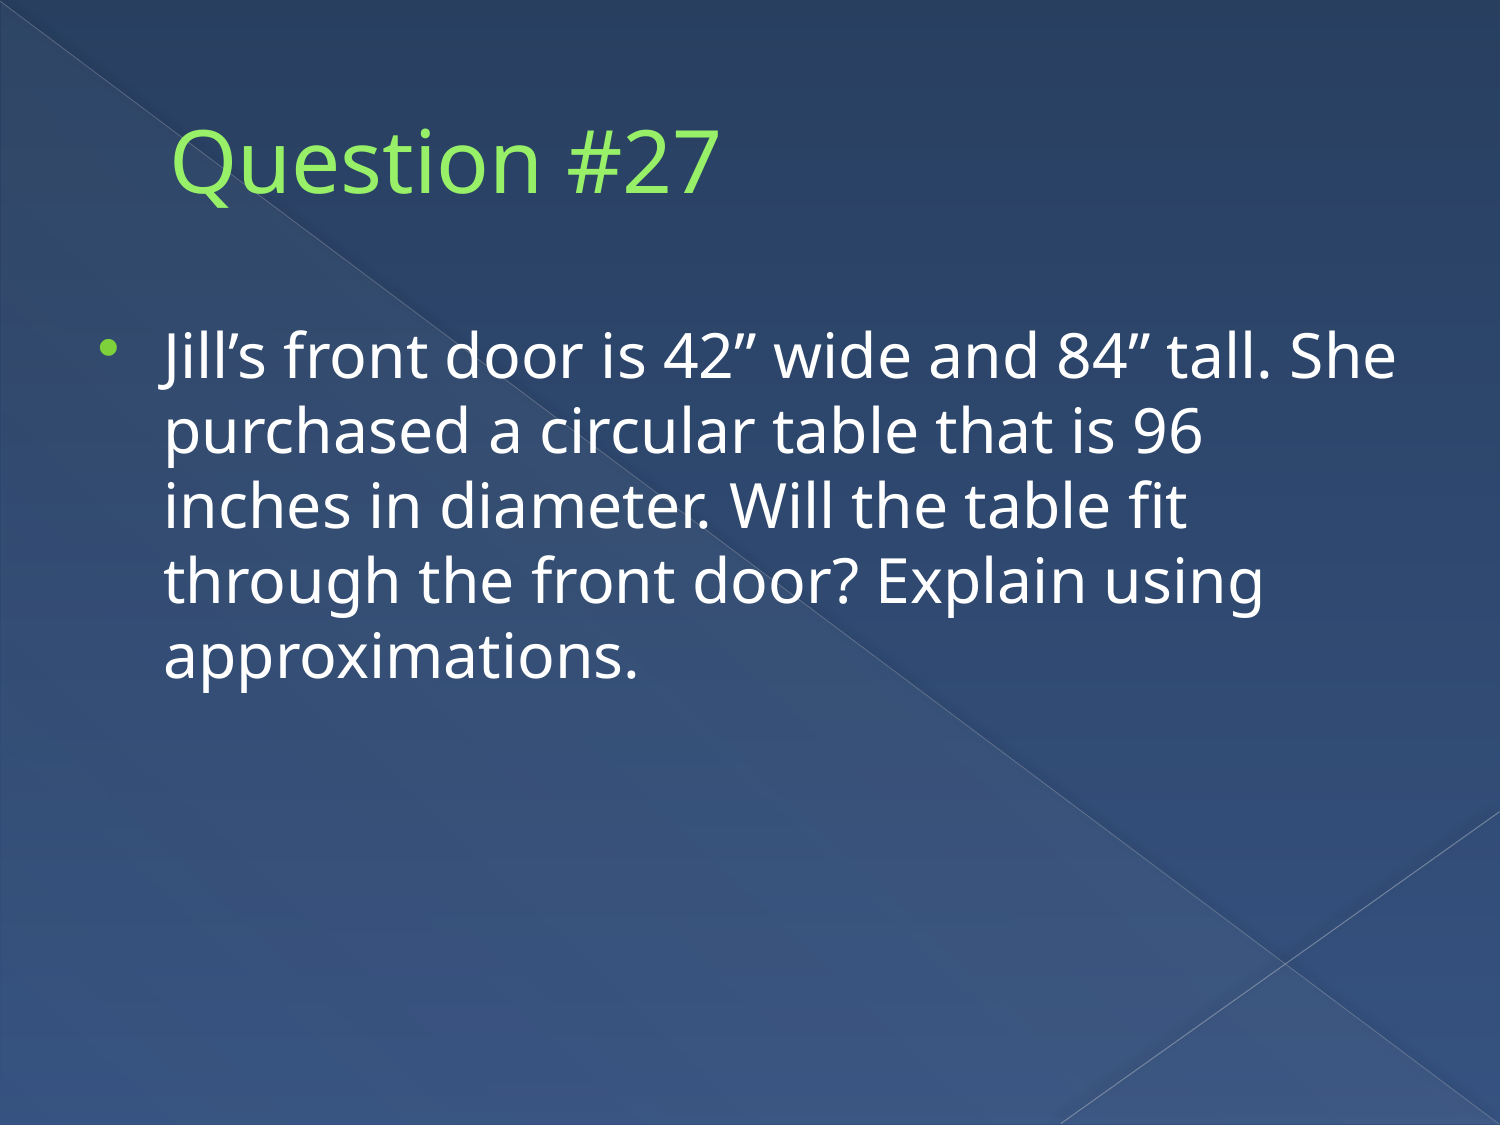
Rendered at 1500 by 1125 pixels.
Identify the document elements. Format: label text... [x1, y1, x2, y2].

list Jill’s front door is 42” wide and 84” tall. She purchased a circular table that is 96 inches in diameter. Will the table fit through the front door? Explain using approximations. [75, 308, 1425, 1059]
title Question #27 [75, 43, 1425, 274]
